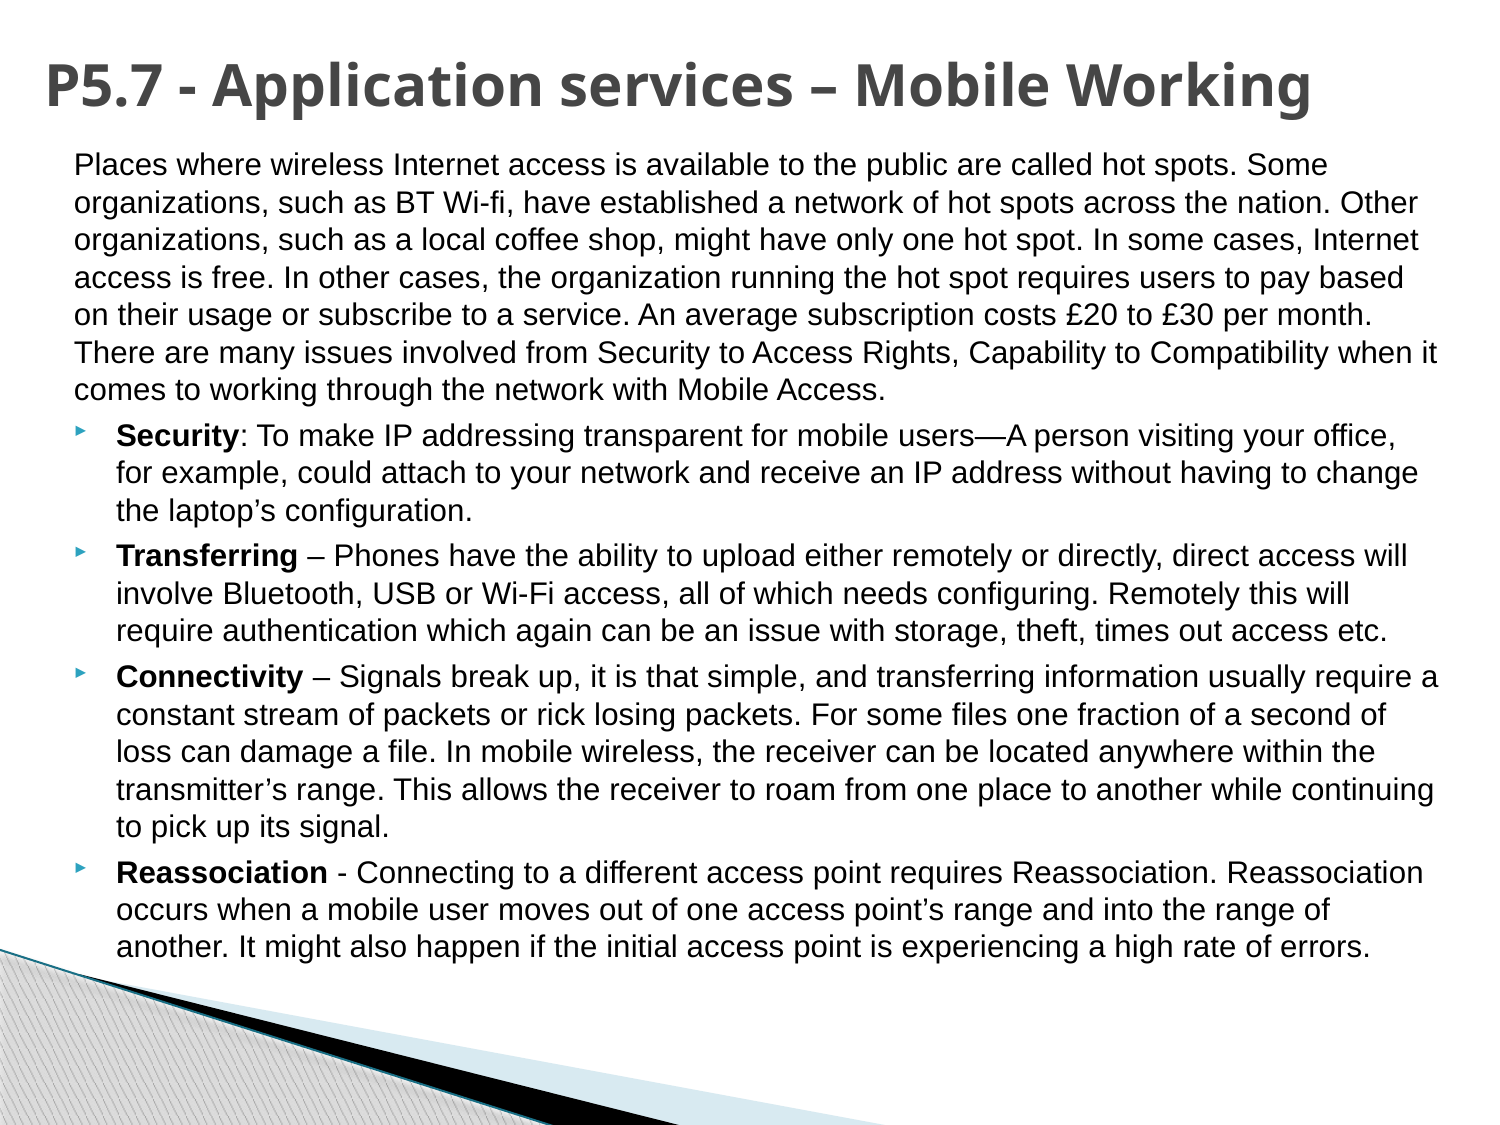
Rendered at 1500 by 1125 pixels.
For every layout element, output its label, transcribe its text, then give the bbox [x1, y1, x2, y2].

title P5.7 - Application services – Mobile Working [29, 19, 1436, 147]
list Places where wireless Internet access is available to the public are called hot spots. Some organizations, such as BT Wi-fi, have established a network of hot spots across the nation. Other organizations, such as a local coffee shop, might have only one hot spot. In some cases, Internet access is free. In other cases, the organization running the hot spot requires users to pay based on their usage or subscribe to a service. An average subscription costs £20 to £30 per month. There are many issues involved from Security to Access Rights, Capability to Compatibility when it comes to working through the network with Mobile Access. Security: To make IP addressing transparent for mobile users—A person visiting your office, for example, could attach to your network and receive an IP address without having to change the laptop’s configuration. Transferring – Phones have the ability to upload either remotely or directly, direct access will involve Bluetooth, USB or Wi-Fi access, all of which needs configuring. Remotely this will require authentication which again can be an issue with storage, theft, times out access etc. Connectivity – Signals break up, it is that simple, and transferring information usually require a constant stream of packets or rick losing packets. For some files one fraction of a second of loss can damage a file. In mobile wireless, the receiver can be located anywhere within the transmitter’s range. This allows the receiver to roam from one place to another while continuing to pick up its signal. Reassociation - Connecting to a different access point requires Reassociation. Reassociation occurs when a mobile user moves out of one access point’s range and into the range of another. It might also happen if the initial access point is experiencing a high rate of errors. [41, 137, 1459, 1012]
